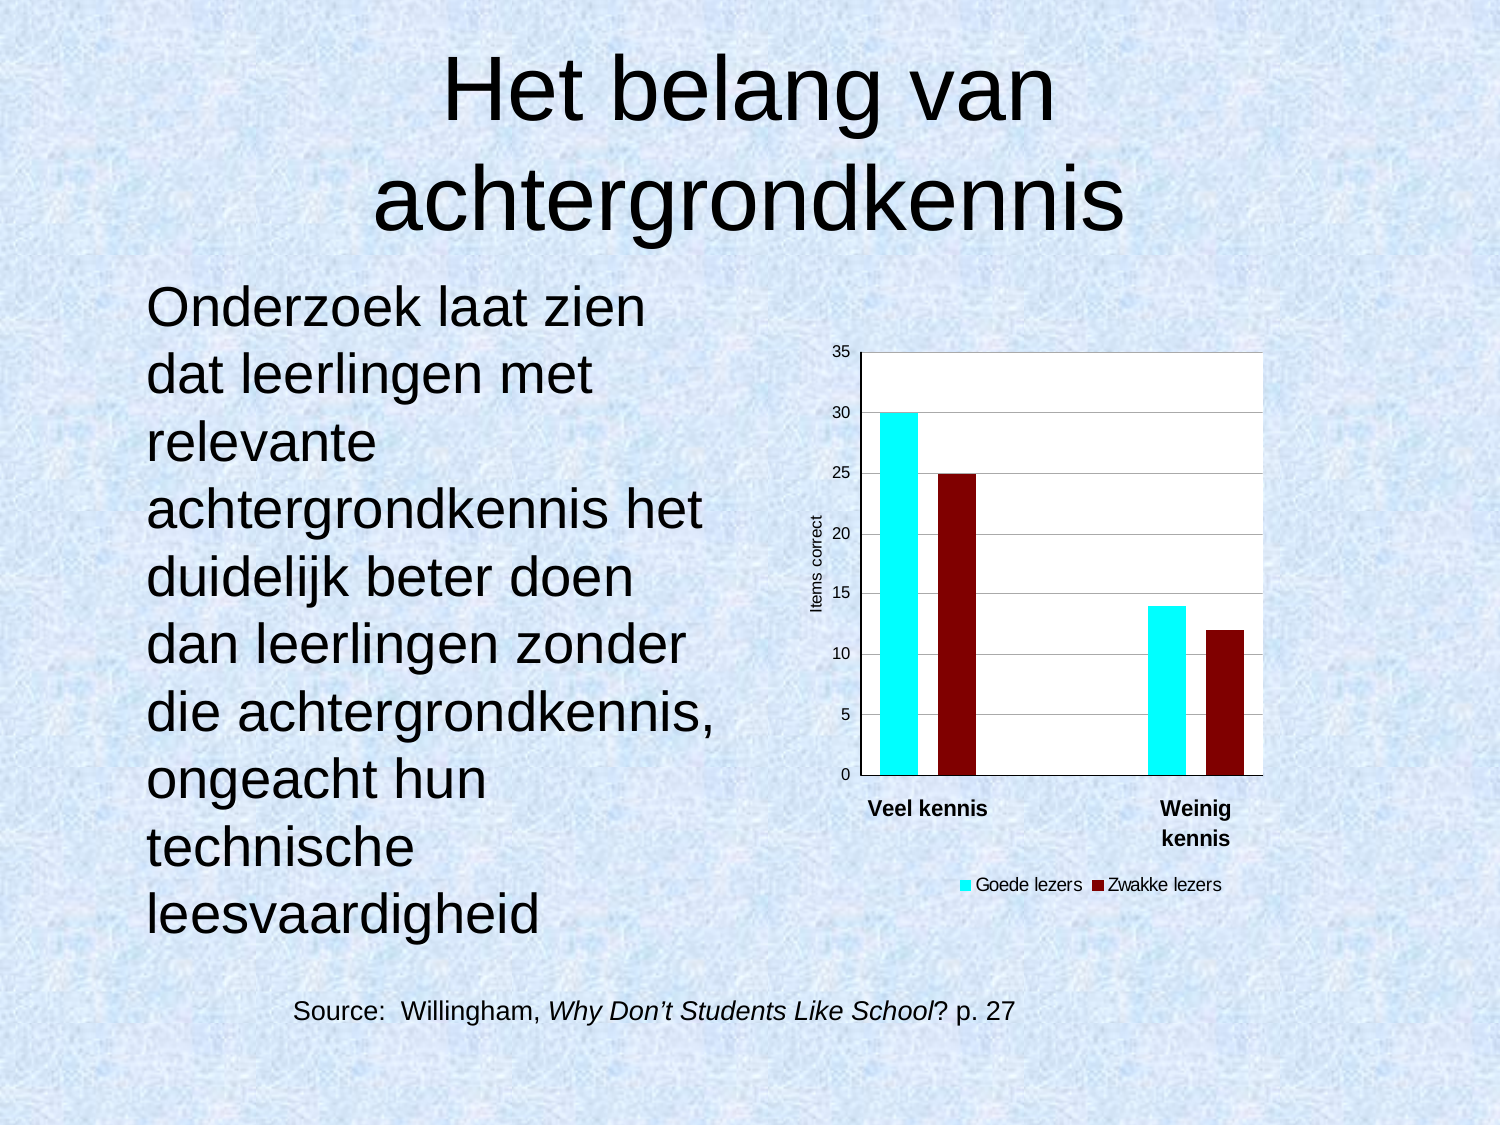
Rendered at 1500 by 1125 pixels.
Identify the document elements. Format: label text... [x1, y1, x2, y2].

title Het belang van achtergrondkennis [75, 45, 1425, 233]
text_box Source: Willingham, Why Don’t Students Like School? p. 27 [292, 987, 1215, 1032]
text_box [772, 332, 1383, 908]
picture [0, 0, 1500, 1125]
list Onderzoek laat zien dat leerlingen met relevante achtergrondkennis het duidelijk beter doen dan leerlingen zonder die achtergrondkennis, ongeacht hun technische leesvaardigheid [75, 262, 738, 1005]
